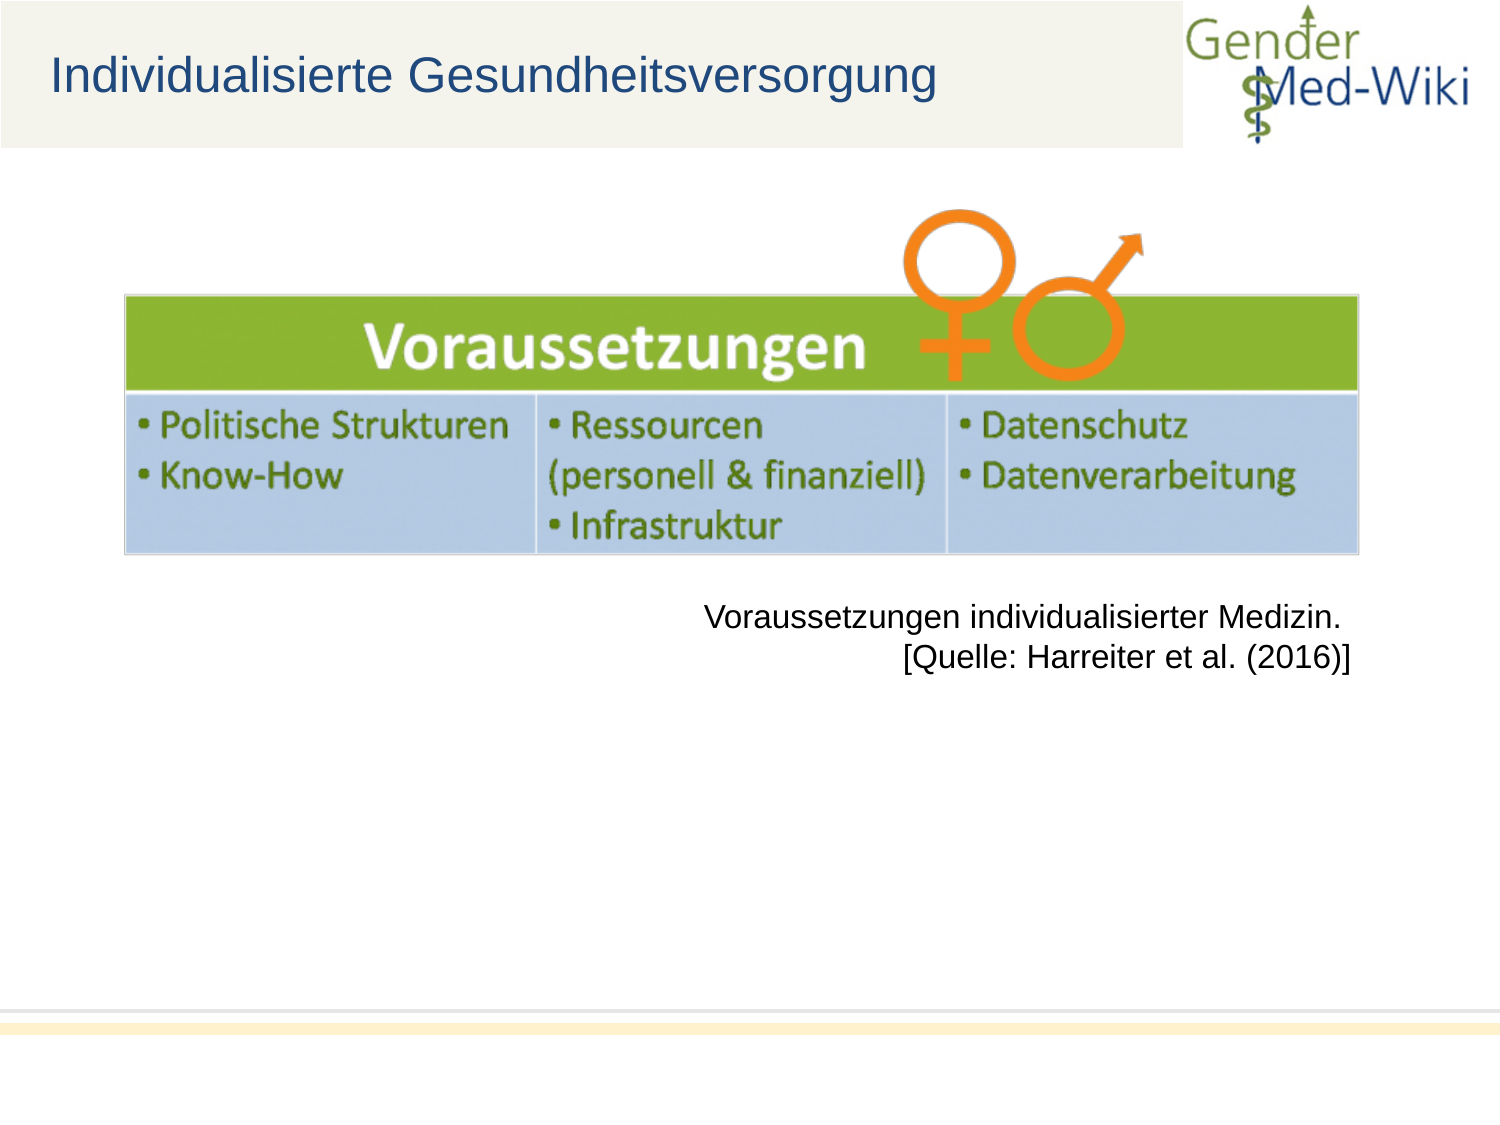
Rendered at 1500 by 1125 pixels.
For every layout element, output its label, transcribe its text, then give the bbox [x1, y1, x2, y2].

text_box Voraussetzungen individualisierter Medizin. [Quelle: Harreiter et al. (2016)] [652, 587, 1367, 683]
text_box Individualisierte Gesundheitsversorgung [35, 35, 1114, 170]
picture [1183, 0, 1471, 149]
text_box [0, 1023, 1500, 1035]
picture [116, 209, 1368, 563]
